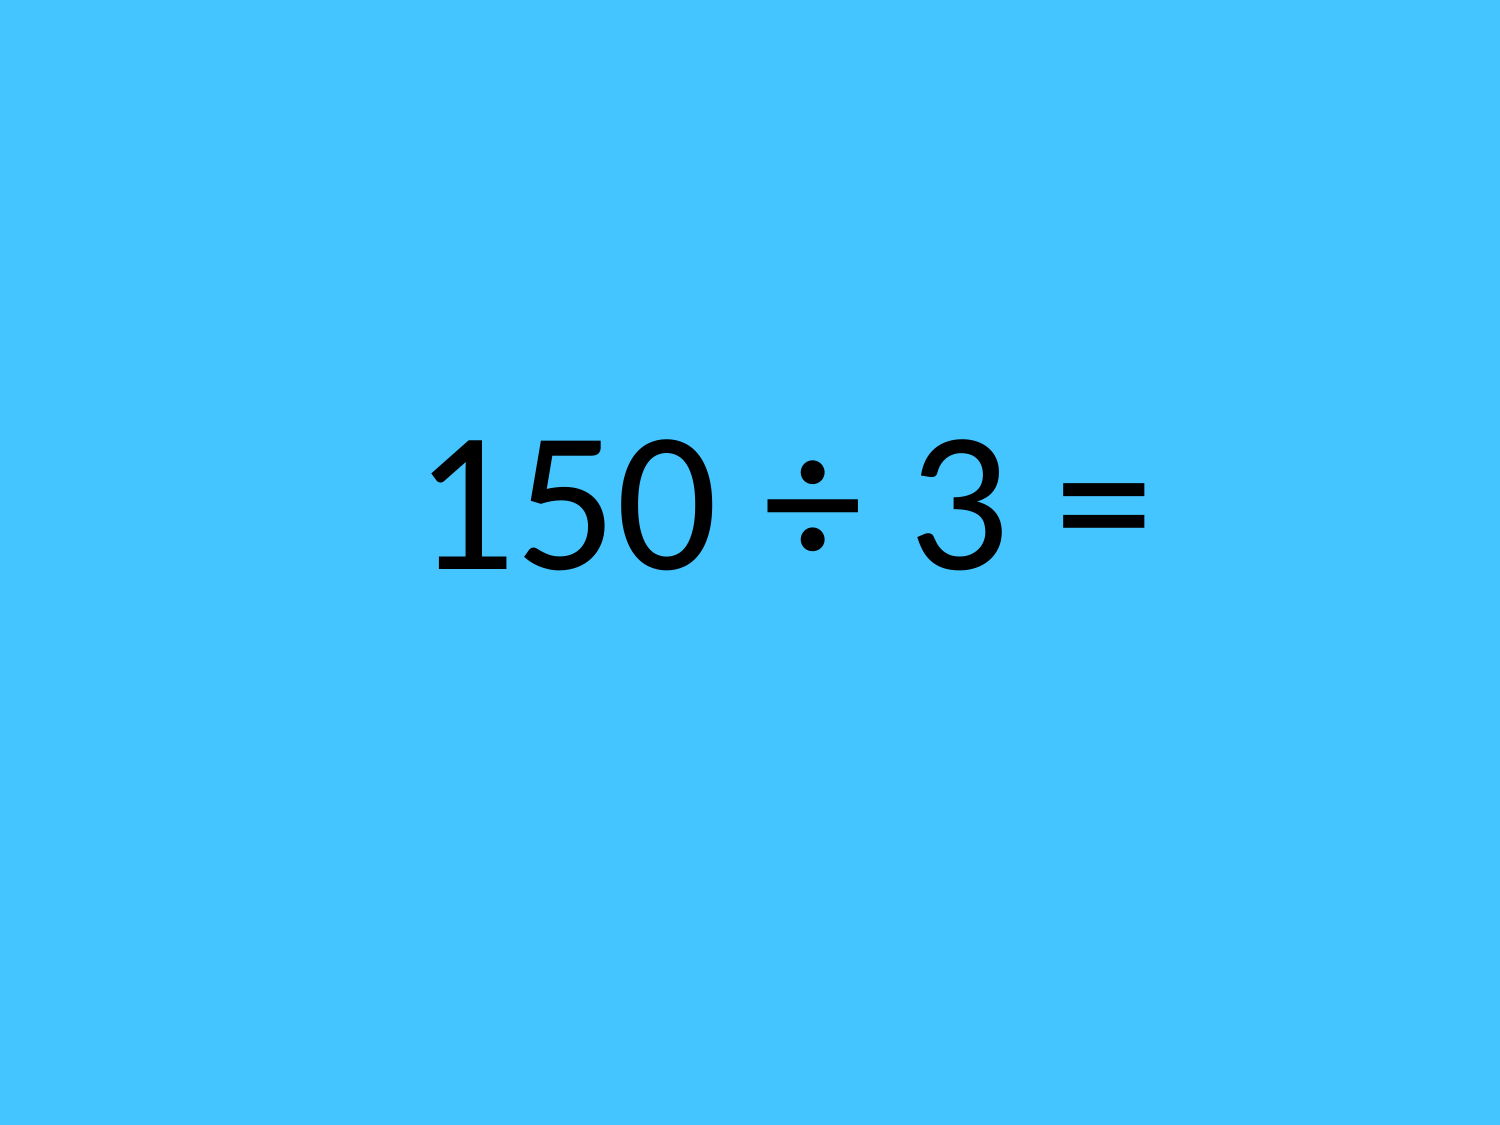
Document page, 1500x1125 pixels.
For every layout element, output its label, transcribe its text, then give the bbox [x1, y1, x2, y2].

text_box 150 ÷ 3 = [399, 362, 1238, 618]
